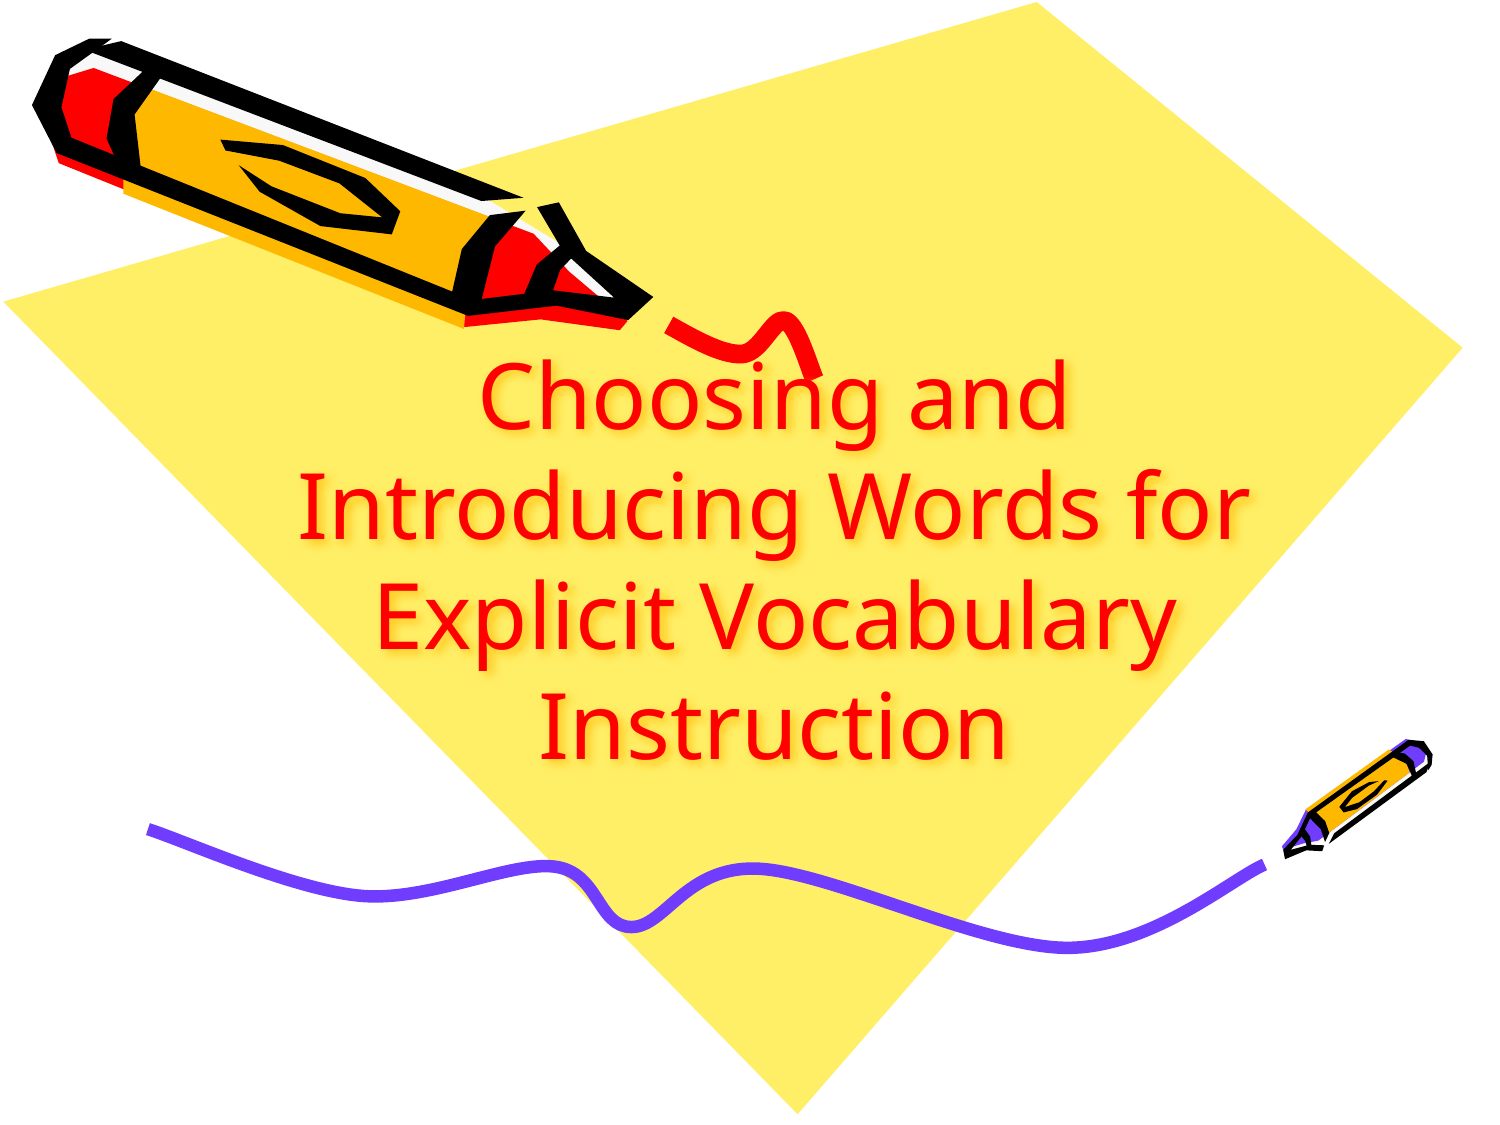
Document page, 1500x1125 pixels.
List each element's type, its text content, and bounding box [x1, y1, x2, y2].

title Choosing and Introducing Words for Explicit Vocabulary Instruction [249, 412, 1301, 786]
